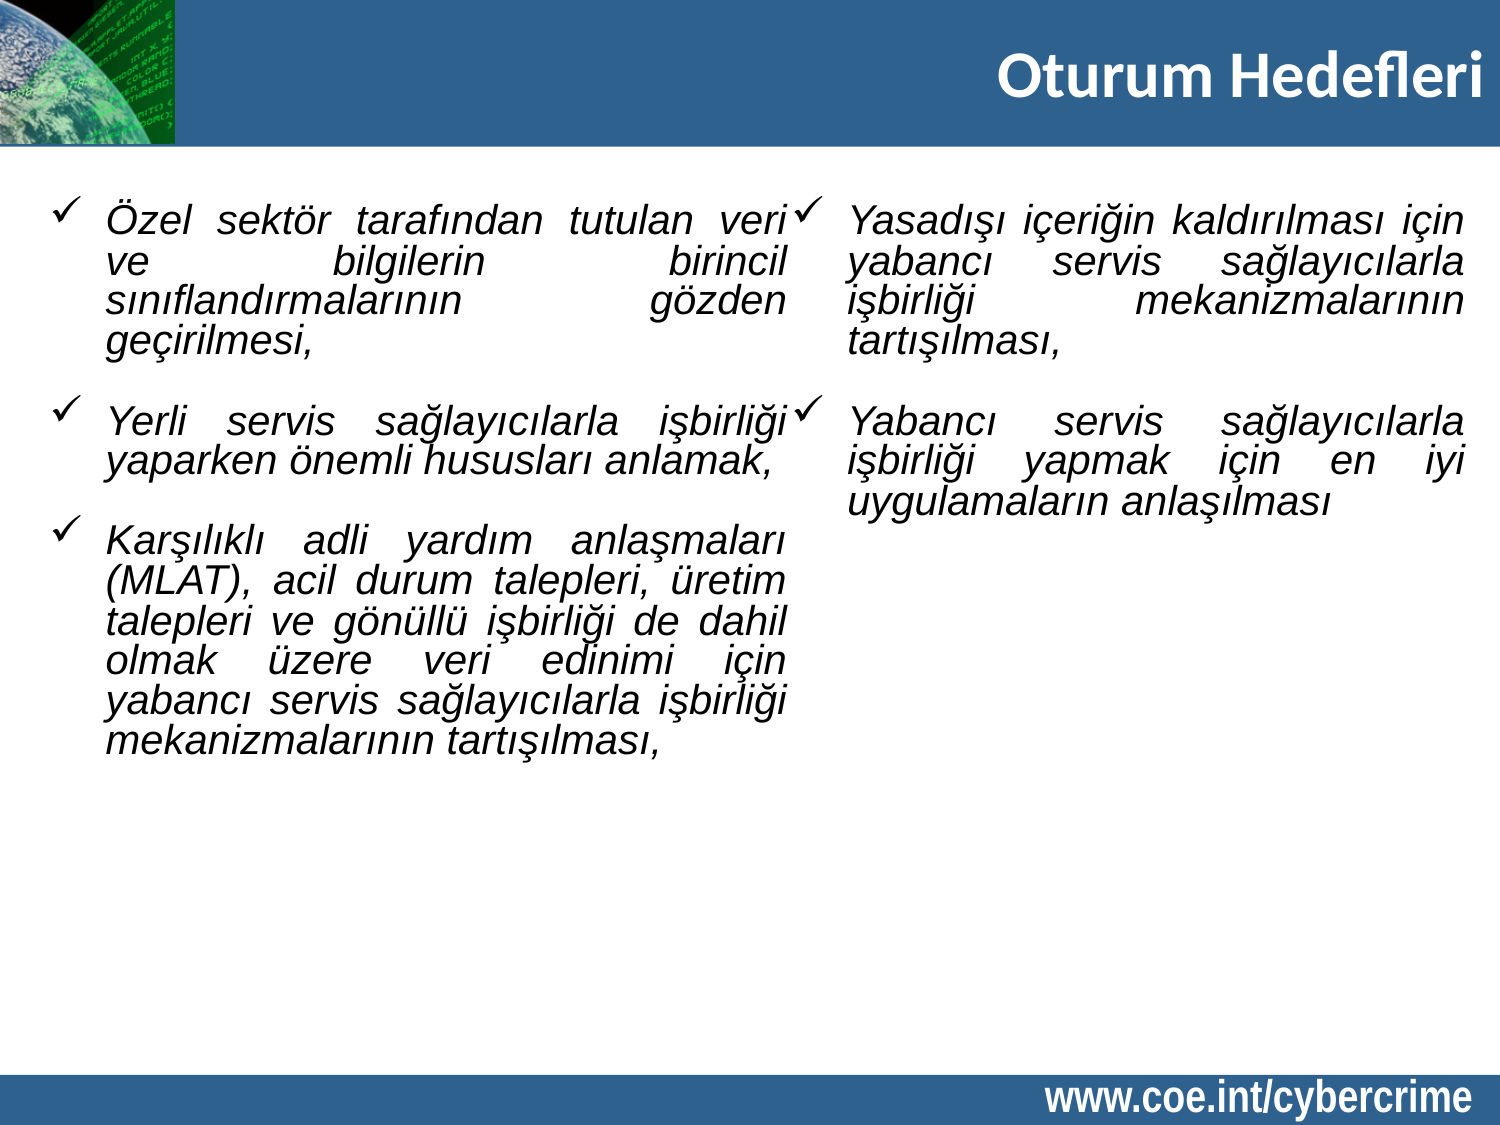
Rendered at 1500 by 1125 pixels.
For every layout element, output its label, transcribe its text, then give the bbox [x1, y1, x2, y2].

text_box Yasadışı içeriğin kaldırılması için yabancı servis sağlayıcılarla işbirliği mekanizmalarının tartışılması, Yabancı servis sağlayıcılarla işbirliği yapmak için en iyi uygulamaların anlaşılması [776, 195, 1480, 531]
picture [0, 0, 175, 144]
text_box [0, 1073, 1030, 1125]
text_box Oturum Hedefleri [177, 0, 1500, 149]
text_box Özel sektör tarafından tutulan veri ve bilgilerin birincil sınıflandırmalarının gözden geçirilmesi, Yerli servis sağlayıcılarla işbirliği yaparken önemli hususları anlamak, Karşılıklı adli yardım anlaşmaları (MLAT), acil durum talepleri, üretim talepleri ve gönüllü işbirliği de dahil olmak üzere veri edinimi için yabancı servis sağlayıcılarla işbirliği mekanizmalarının tartışılması, [34, 195, 802, 771]
text_box www.coe.int/cybercrime [1030, 1059, 1500, 1125]
